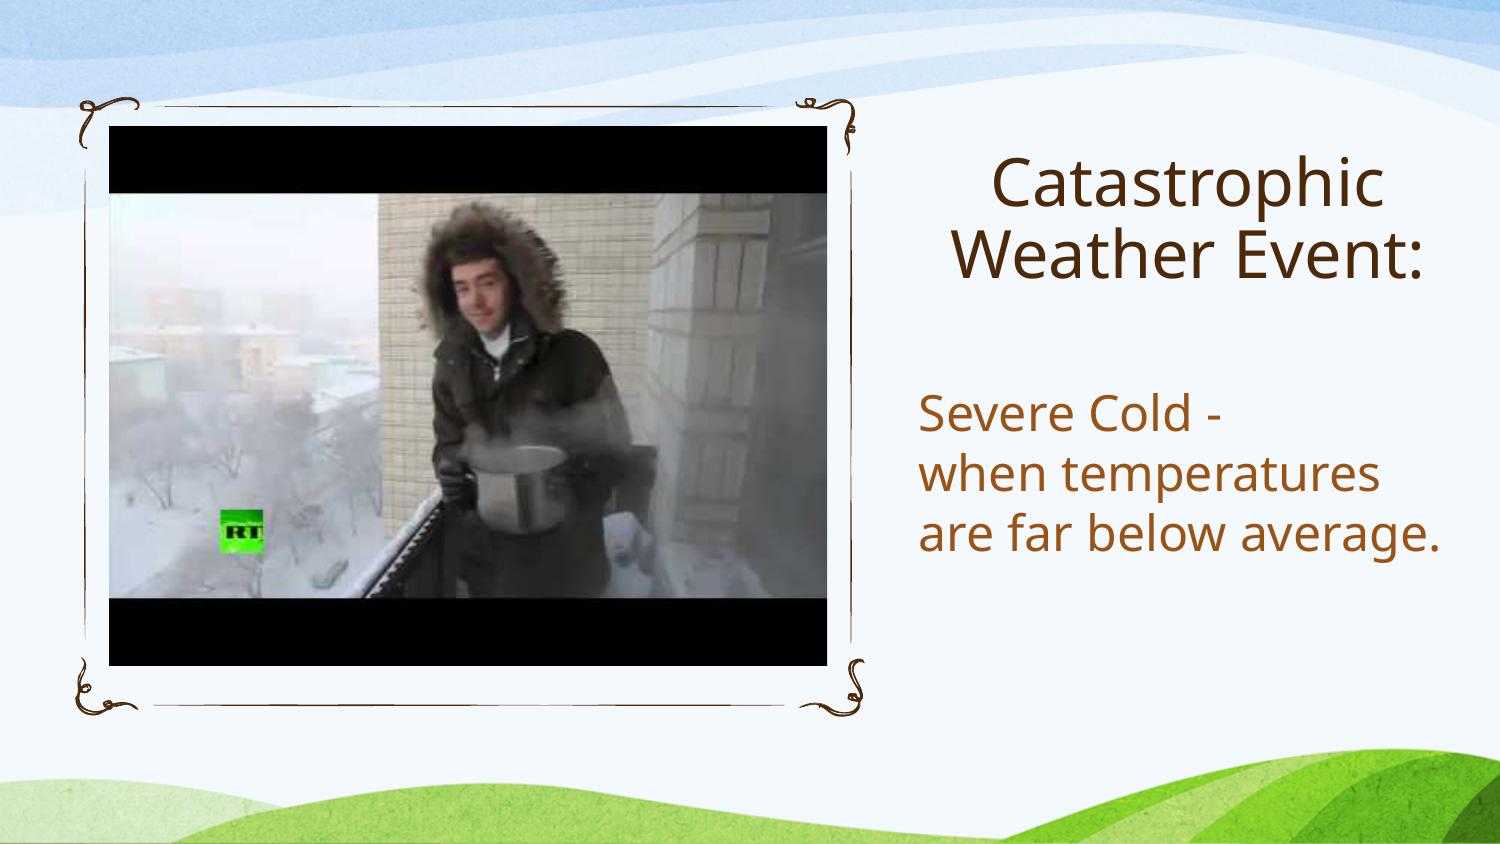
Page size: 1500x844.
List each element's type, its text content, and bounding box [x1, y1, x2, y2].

text_box [109, 126, 828, 666]
list Severe Cold - when temperatures are far below average. [903, 366, 1473, 634]
title Catastrophic Weather Event: [887, 126, 1489, 309]
picture [0, 0, 1500, 844]
